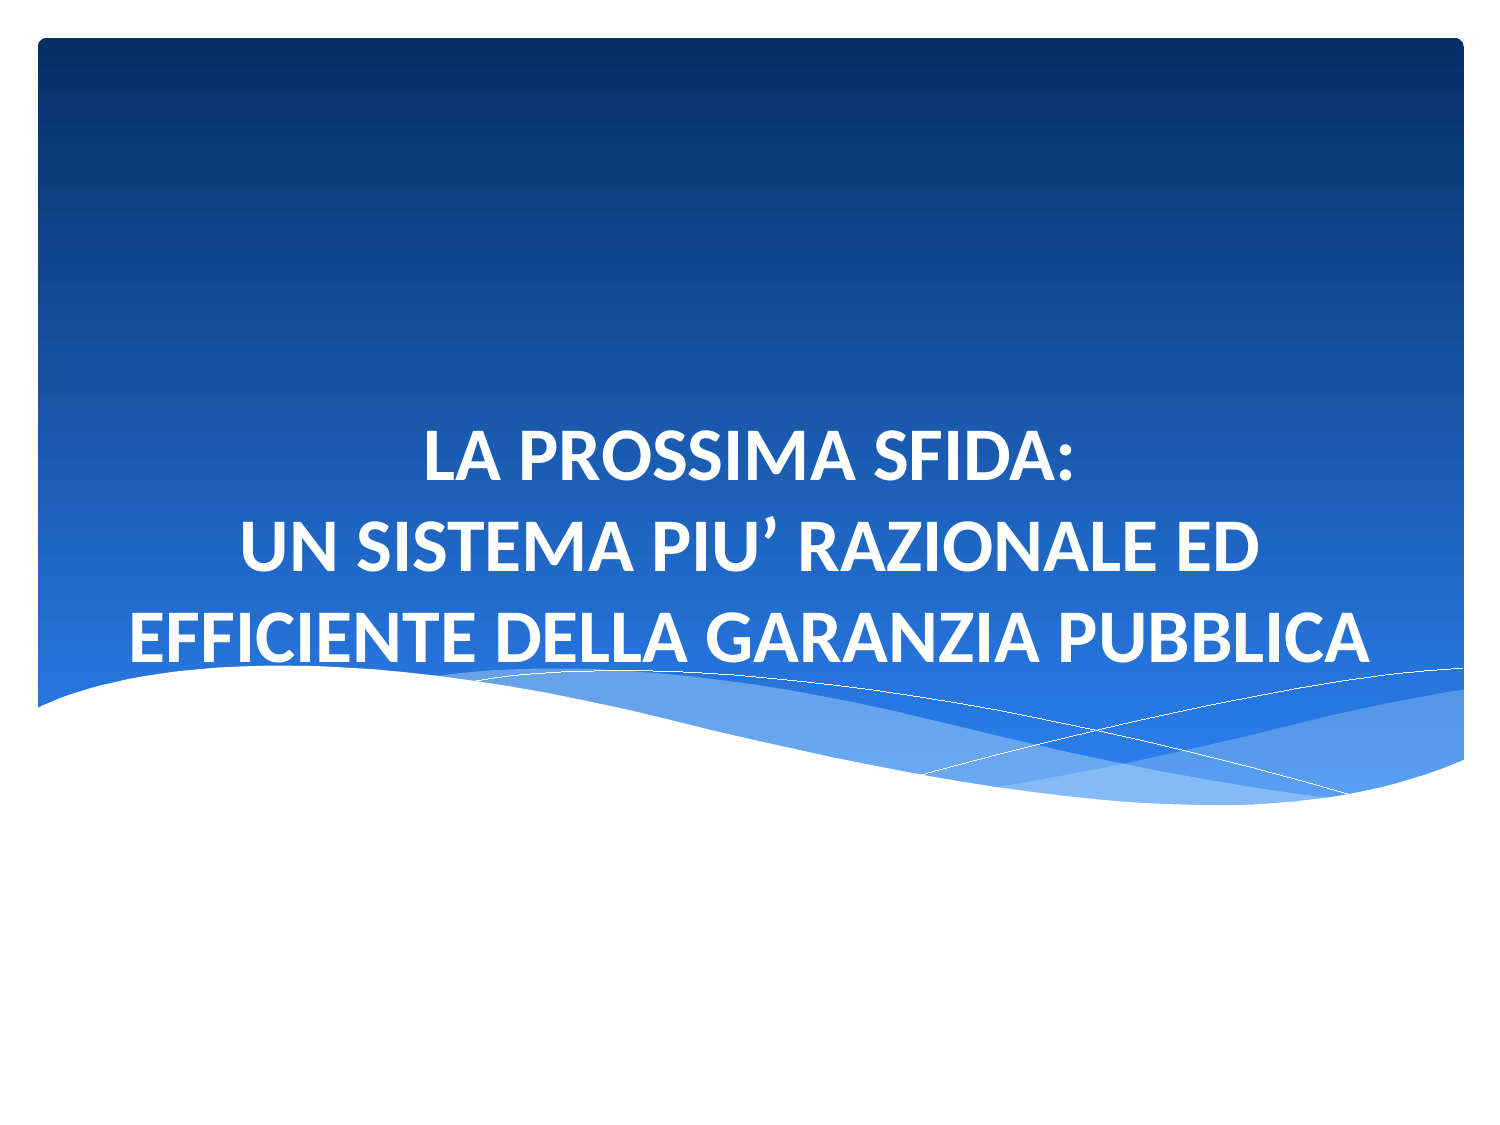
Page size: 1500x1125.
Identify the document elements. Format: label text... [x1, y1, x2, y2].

title LA PROSSIMA SFIDA: UN SISTEMA PIU’ RAZIONALE ED EFFICIENTE DELLA GARANZIA PUBBLICA [113, 396, 1389, 693]
